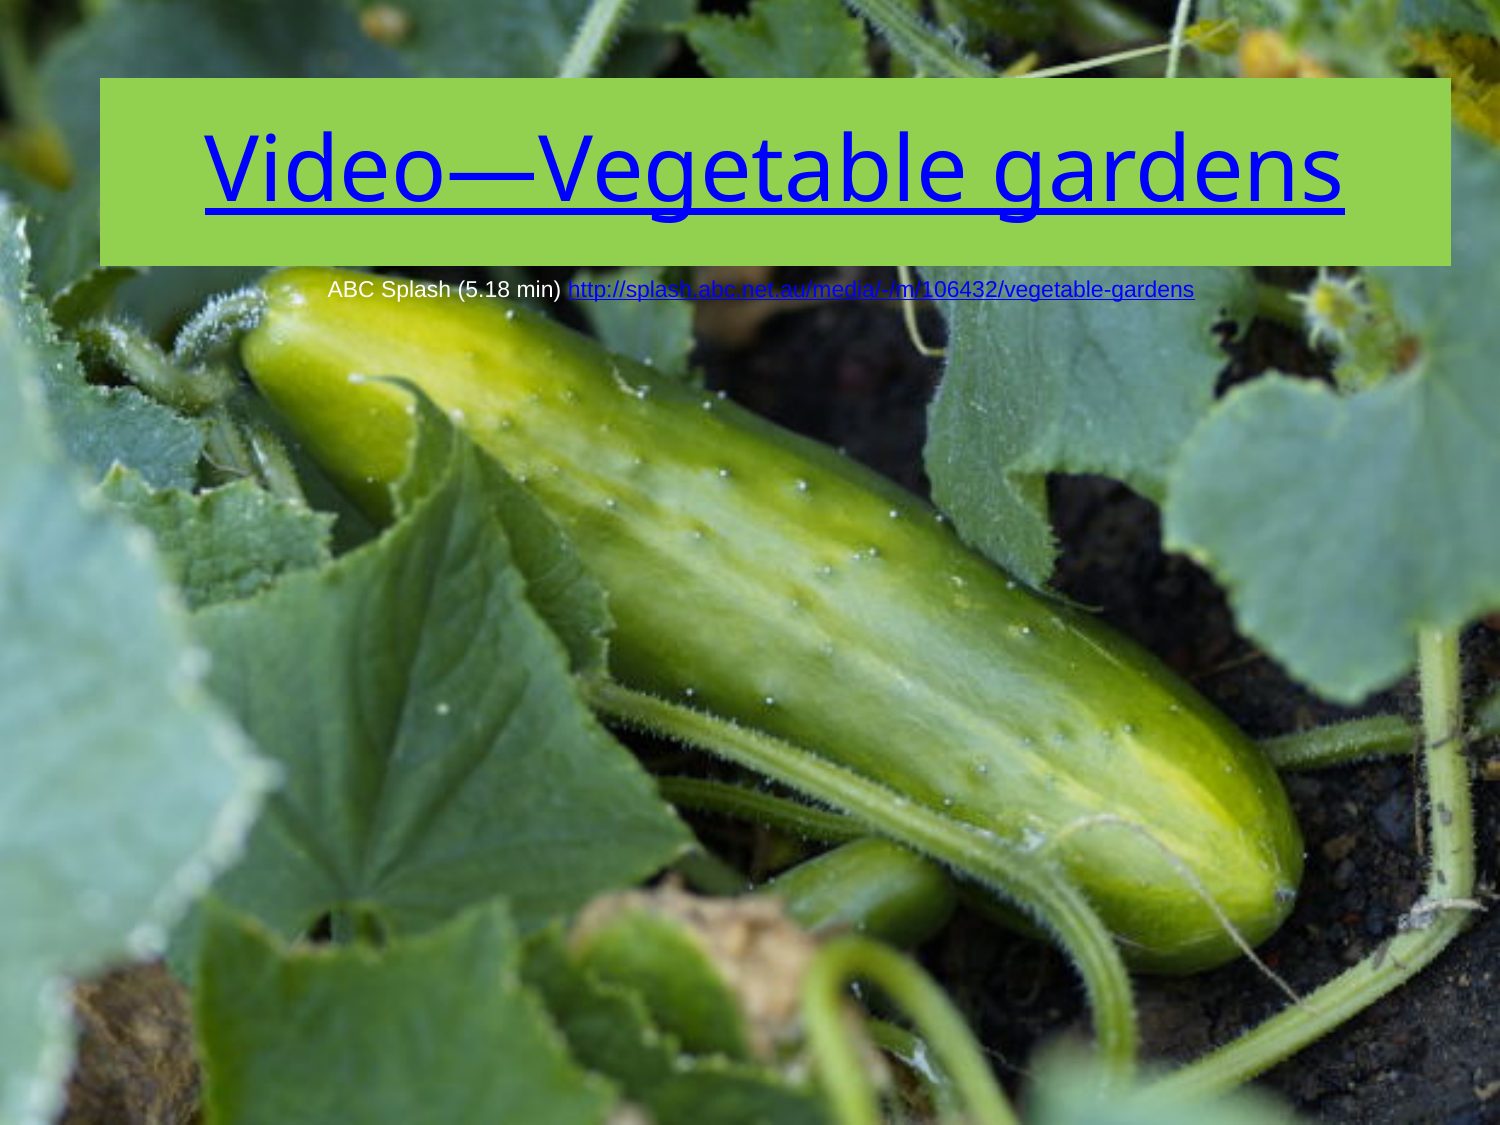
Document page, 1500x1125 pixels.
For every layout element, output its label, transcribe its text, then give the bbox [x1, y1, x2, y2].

title Video—Vegetable gardens [100, 78, 1451, 266]
picture [0, 0, 1500, 1125]
text_box ABC Splash (5.18 min) http://splash.abc.net.au/media/-/m/106432/vegetable-gardens [312, 267, 1211, 310]
